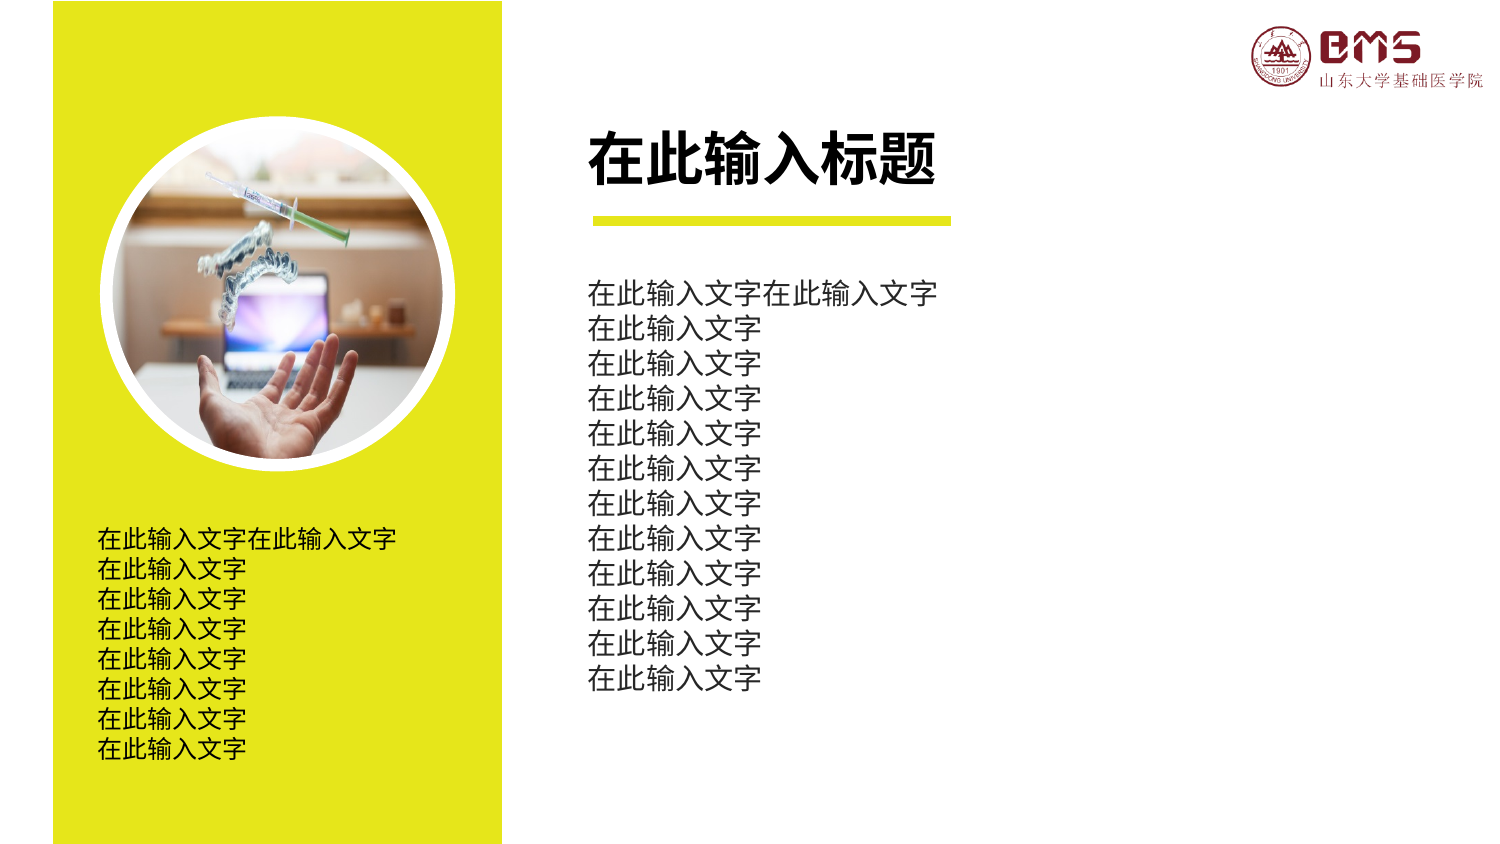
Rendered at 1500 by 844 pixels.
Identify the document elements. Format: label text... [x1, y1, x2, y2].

picture [1233, 11, 1500, 118]
text_box [104, 120, 451, 468]
text_box [51, 0, 504, 844]
text_box 在此输入文字在此输入文字 在此输入文字 在此输入文字 在此输入文字 在此输入文字 在此输入文字 在此输入文字 在此输入文字 在此输入文字 在此输入文字 在此输入文字 在此输入文字 [572, 268, 1447, 738]
text_box 在此输入文字在此输入文字 在此输入文字 在此输入文字 在此输入文字 在此输入文字 在此输入文字 在此输入文字 在此输入文字 [82, 516, 449, 801]
text_box 在此输入标题 [572, 114, 1046, 200]
